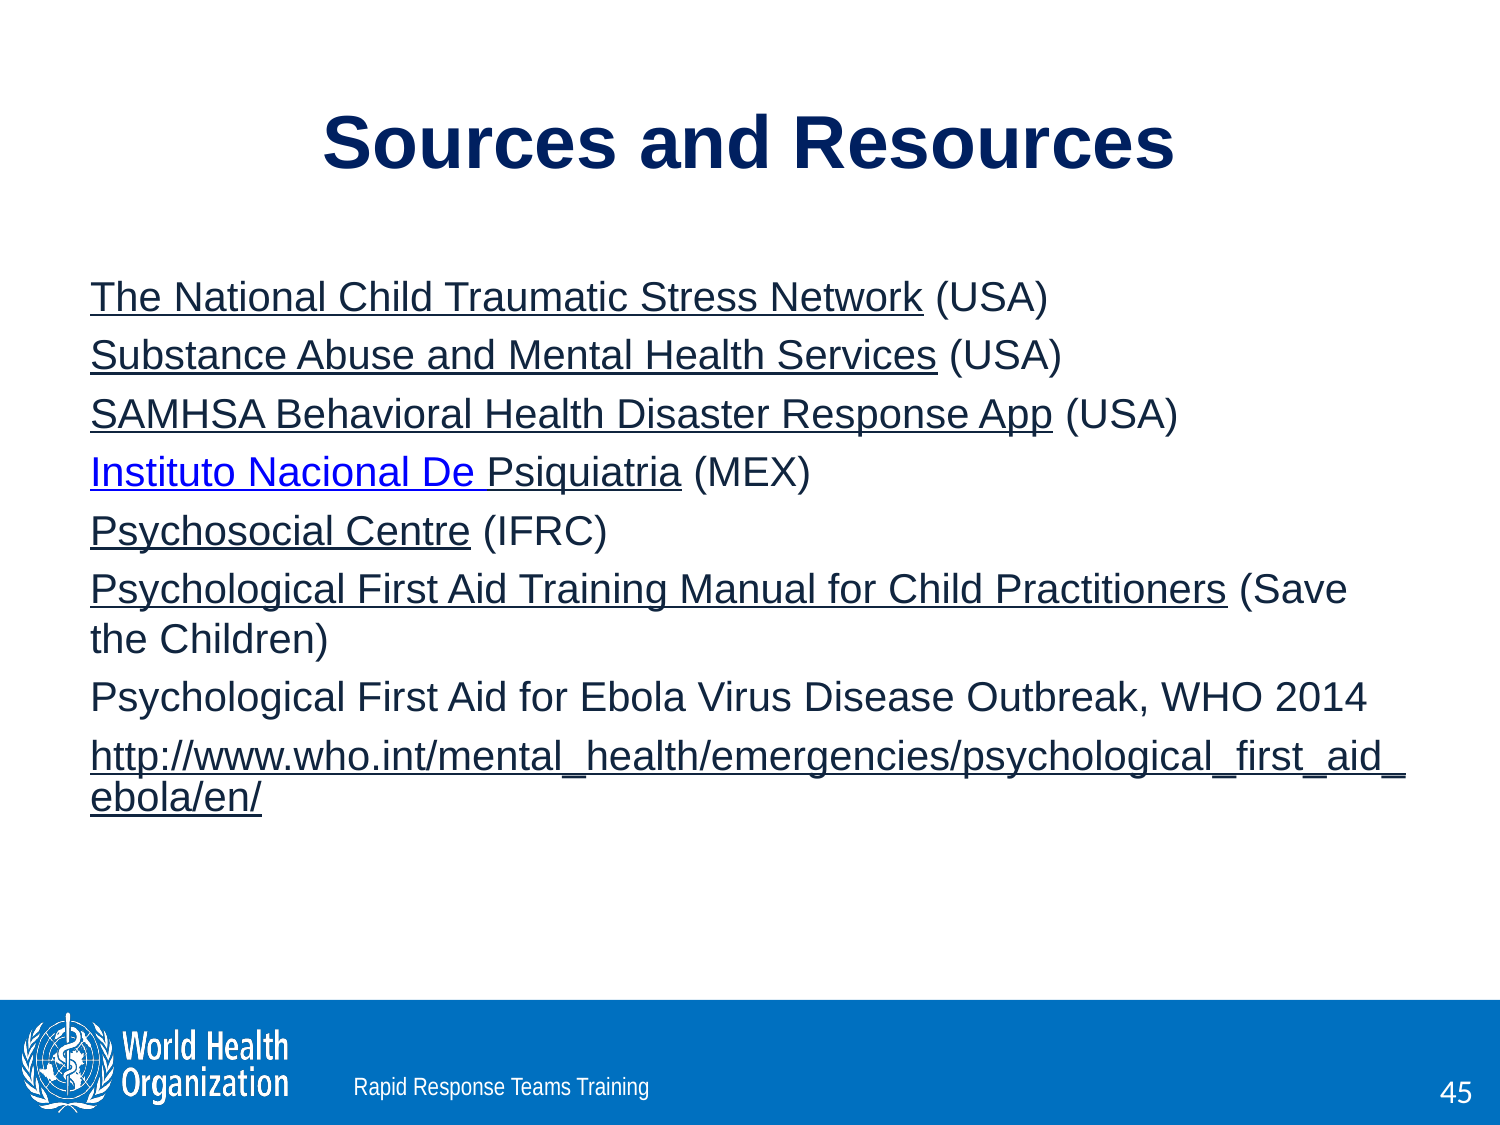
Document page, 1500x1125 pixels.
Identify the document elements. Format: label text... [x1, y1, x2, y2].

list The National Child Traumatic Stress Network (USA) Substance Abuse and Mental Health Services (USA) SAMHSA Behavioral Health Disaster Response App (USA) Instituto Nacional De Psiquiatria (MEX) Psychosocial Centre (IFRC) Psychological First Aid Training Manual for Child Practitioners (Save the Children) Psychological First Aid for Ebola Virus Disease Outbreak, WHO 2014 http://www.who.int/mental_health/emergencies/psychological_first_aid_ebola/en/ [75, 262, 1425, 1005]
title Sources and Resources [75, 45, 1425, 233]
picture [21, 1012, 288, 1113]
